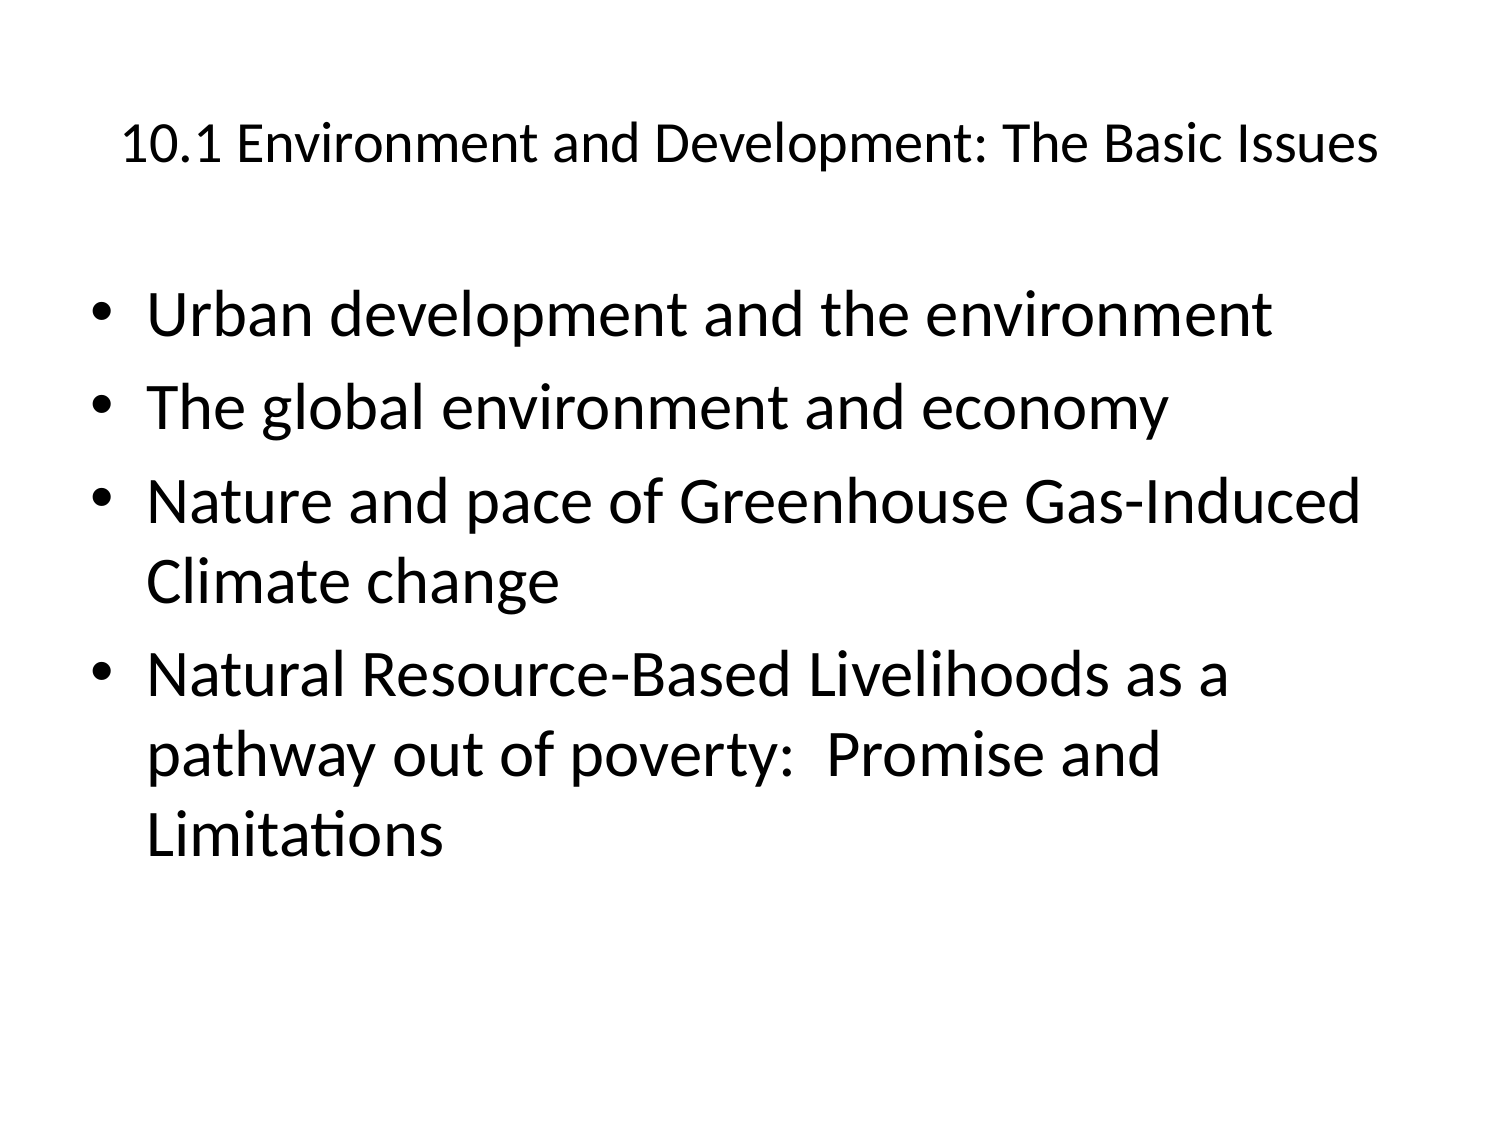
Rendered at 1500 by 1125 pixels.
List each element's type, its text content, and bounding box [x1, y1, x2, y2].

list Urban development and the environment The global environment and economy Nature and pace of Greenhouse Gas-Induced Climate change Natural Resource-Based Livelihoods as a pathway out of poverty: Promise and Limitations [75, 262, 1425, 1005]
title 10.1 Environment and Development: The Basic Issues [75, 45, 1425, 233]
